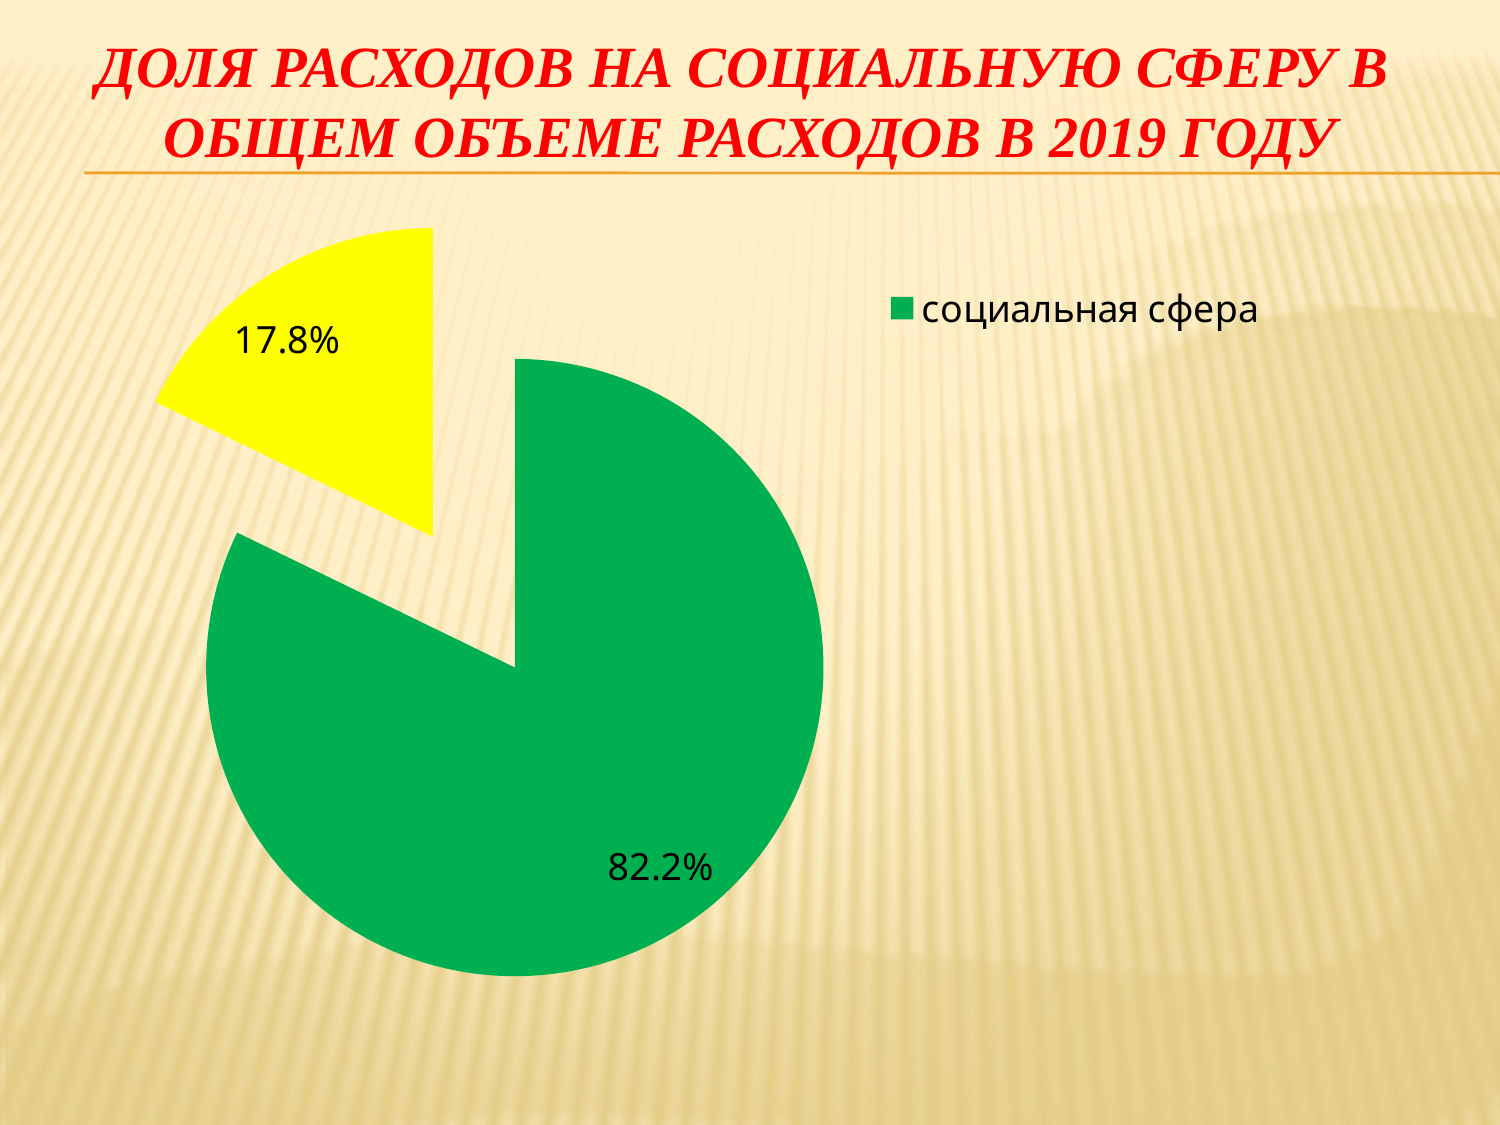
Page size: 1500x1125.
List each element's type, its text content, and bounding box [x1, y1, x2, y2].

title Доля расходов на социальную сферу в общем объеме расходов в 2019 году [0, 0, 1500, 175]
chart [0, 175, 1500, 1091]
